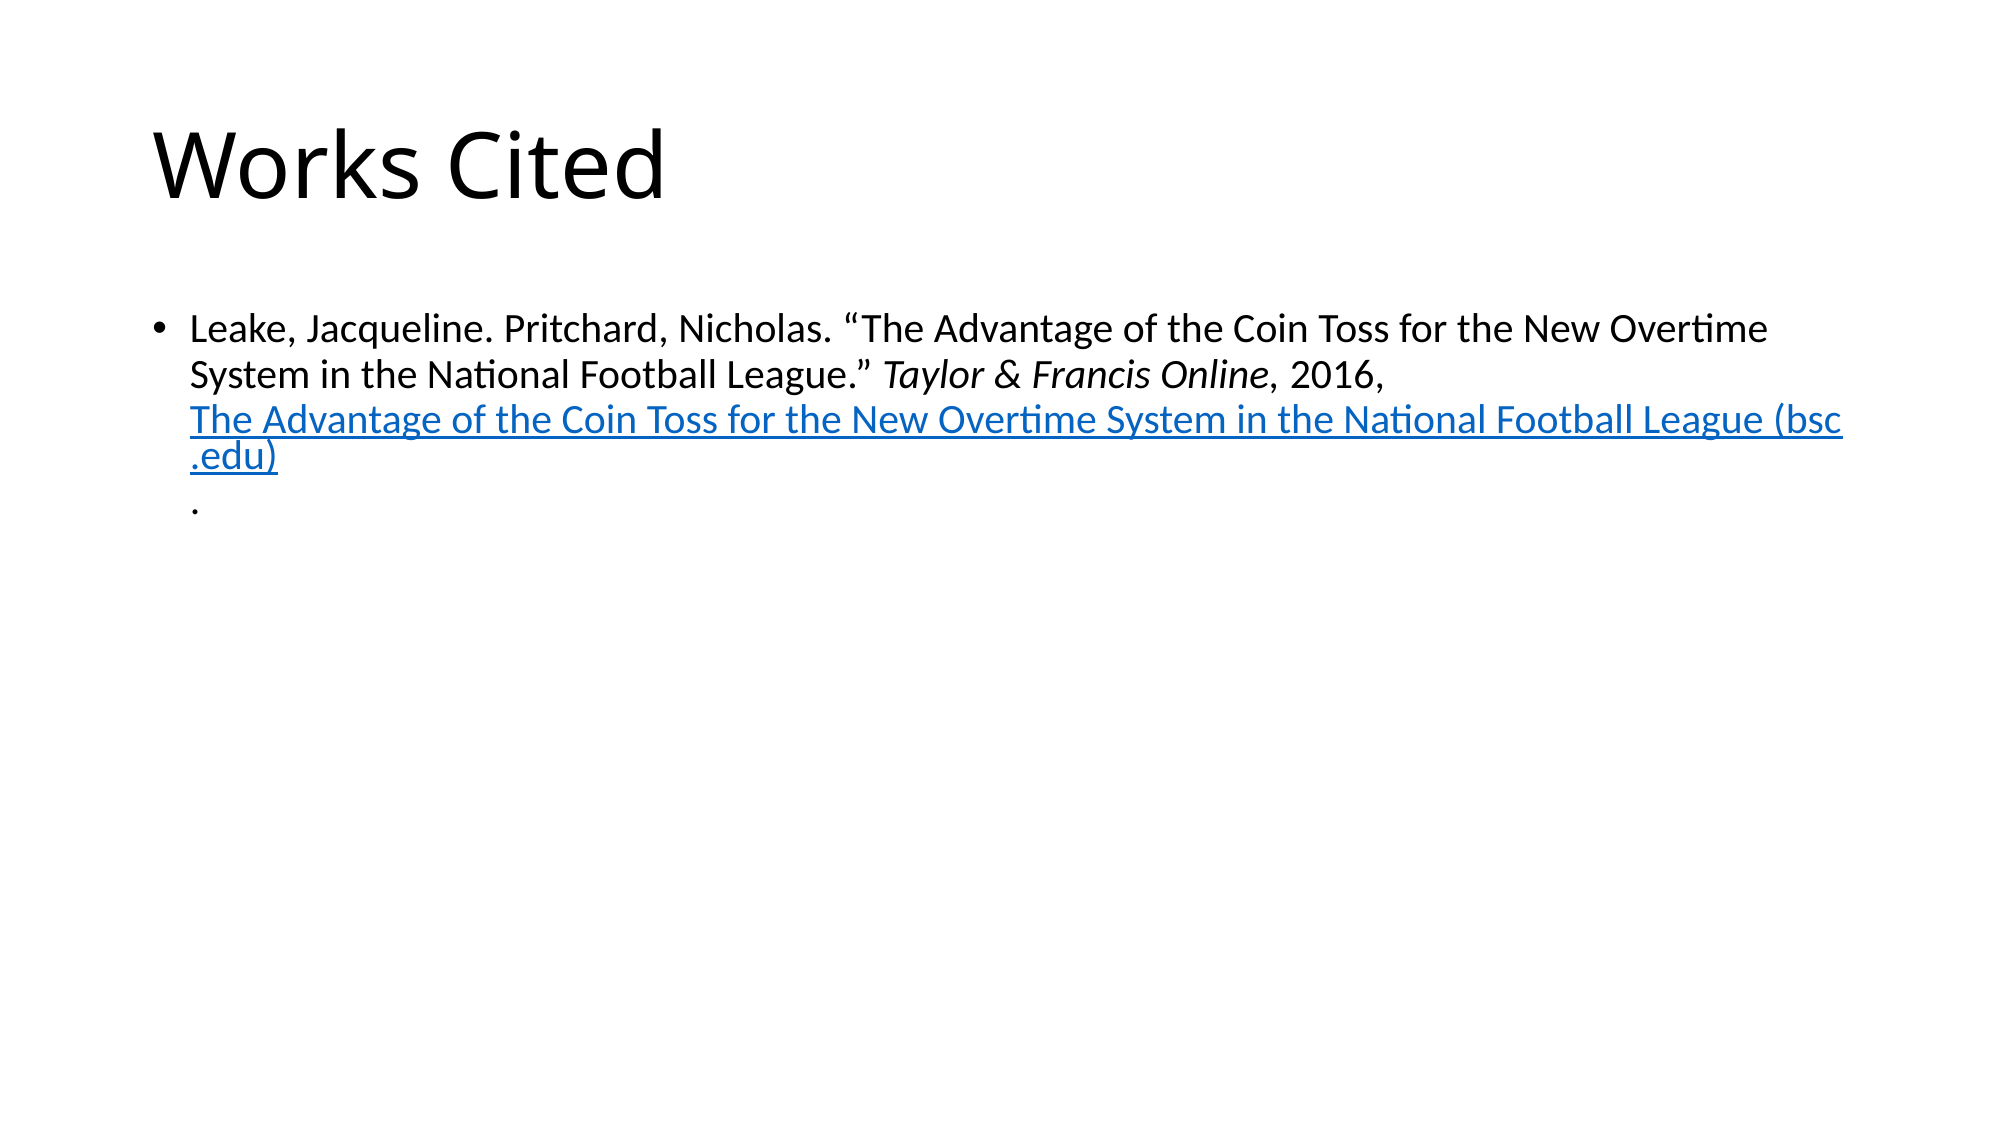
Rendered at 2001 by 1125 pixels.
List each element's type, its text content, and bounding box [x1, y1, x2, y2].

list Leake, Jacqueline. Pritchard, Nicholas. “The Advantage of the Coin Toss for the New Overtime System in the National Football League.” Taylor & Francis Online, 2016, The Advantage of the Coin Toss for the New Overtime System in the National Football League (bsc.edu). [137, 299, 1863, 1014]
title Works Cited [137, 59, 1863, 278]
